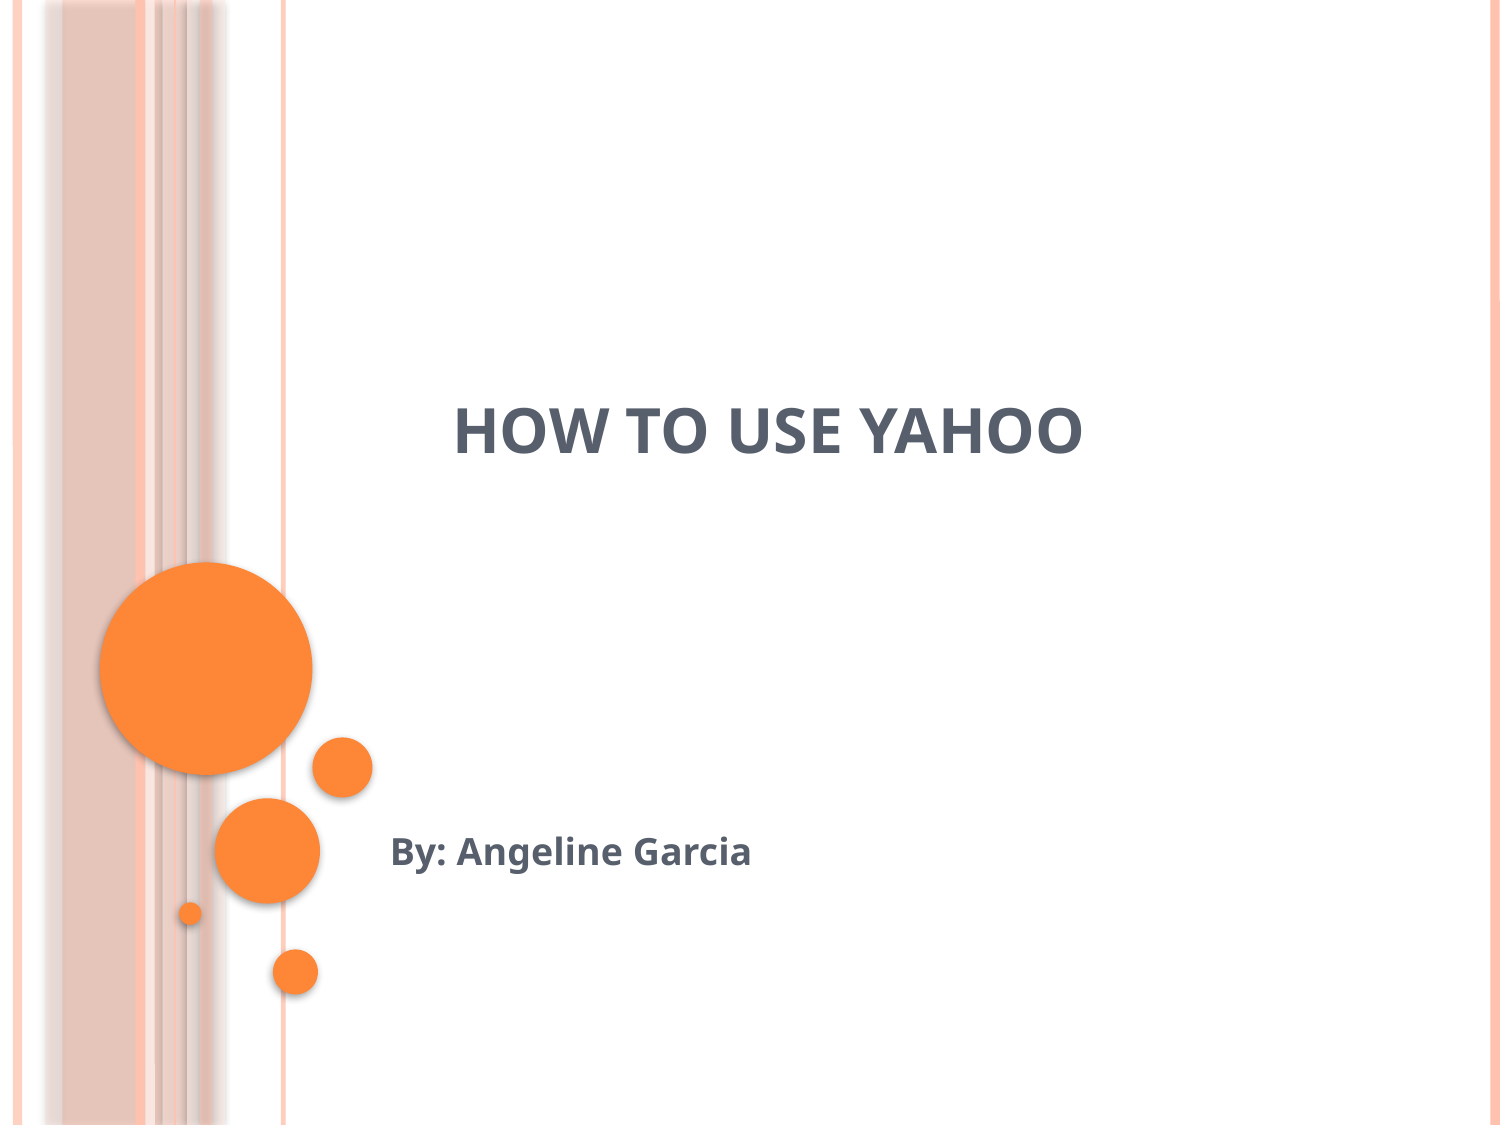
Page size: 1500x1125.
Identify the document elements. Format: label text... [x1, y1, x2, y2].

subtitle By: Angeline Garcia [375, 820, 1388, 1046]
title How to Use Yahoo [437, 162, 1450, 474]
